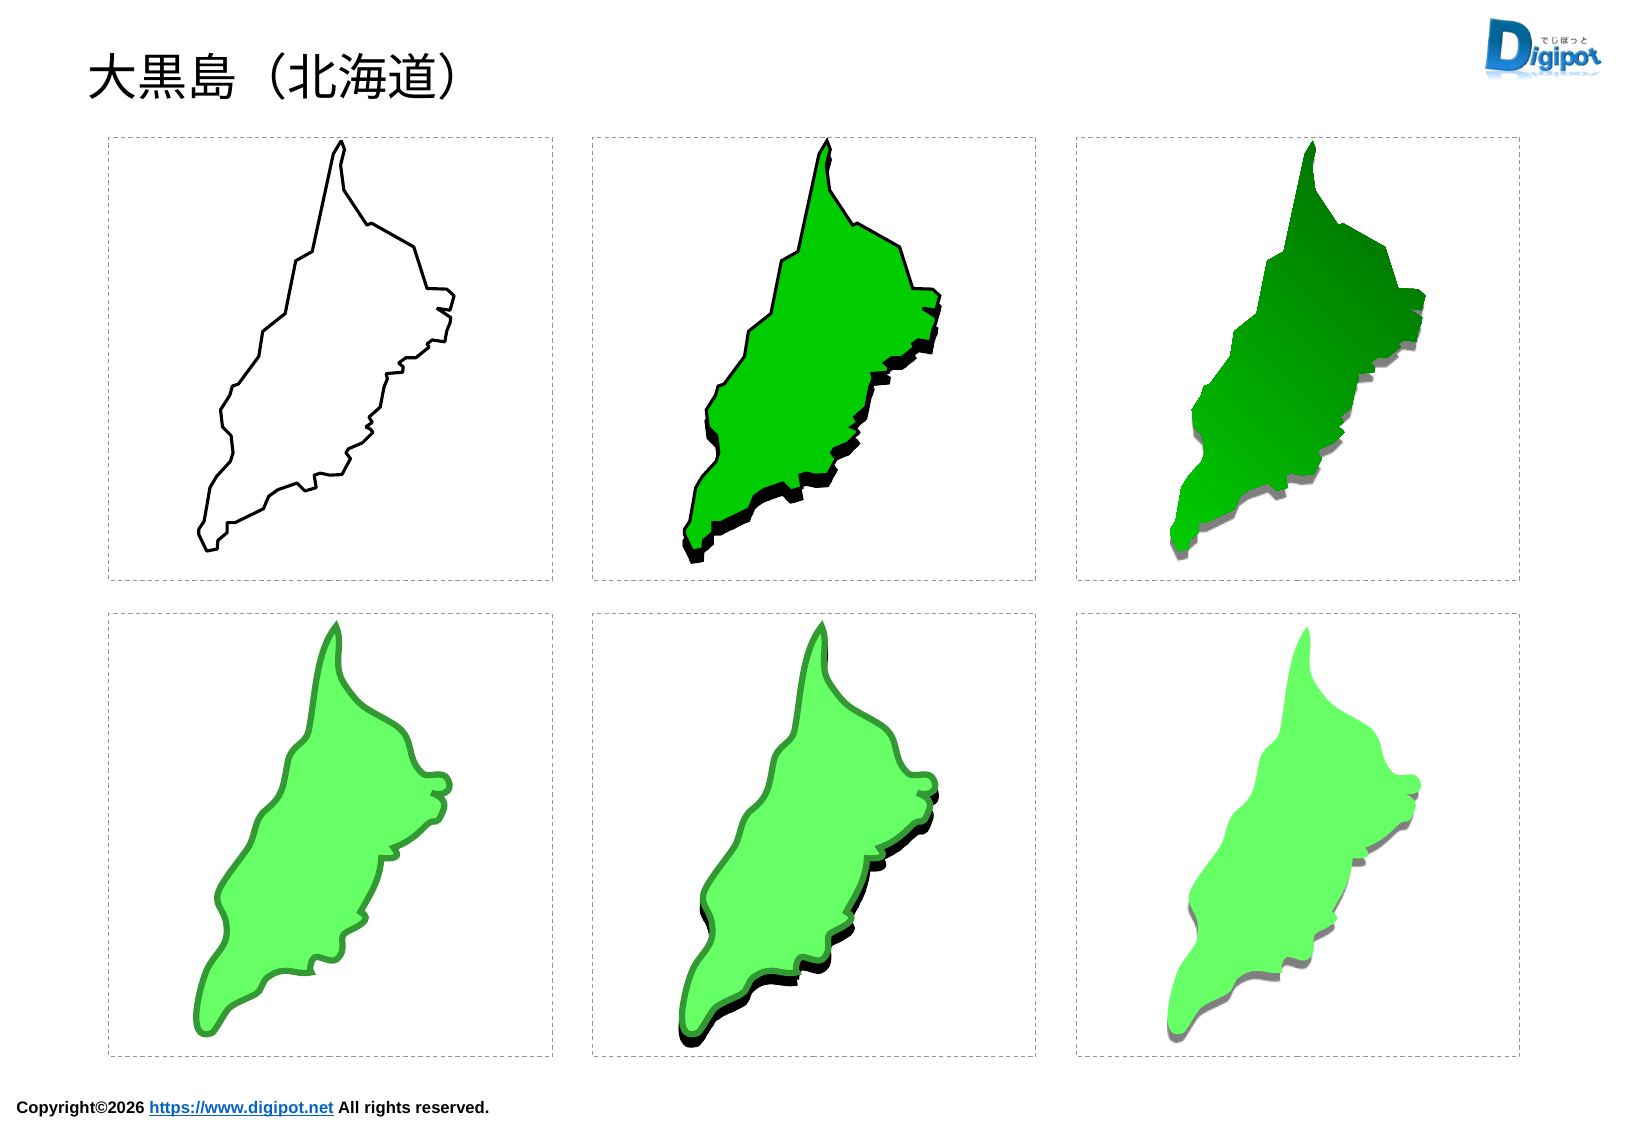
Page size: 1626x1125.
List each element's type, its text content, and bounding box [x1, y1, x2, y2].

text_box [197, 140, 456, 553]
text_box [195, 624, 451, 1036]
text_box [680, 624, 937, 1036]
text_box [1169, 138, 1427, 553]
text_box 大黒島（北海道） [72, 38, 503, 113]
text_box [683, 138, 941, 553]
text_box [1166, 624, 1423, 1036]
picture [1485, 18, 1602, 82]
